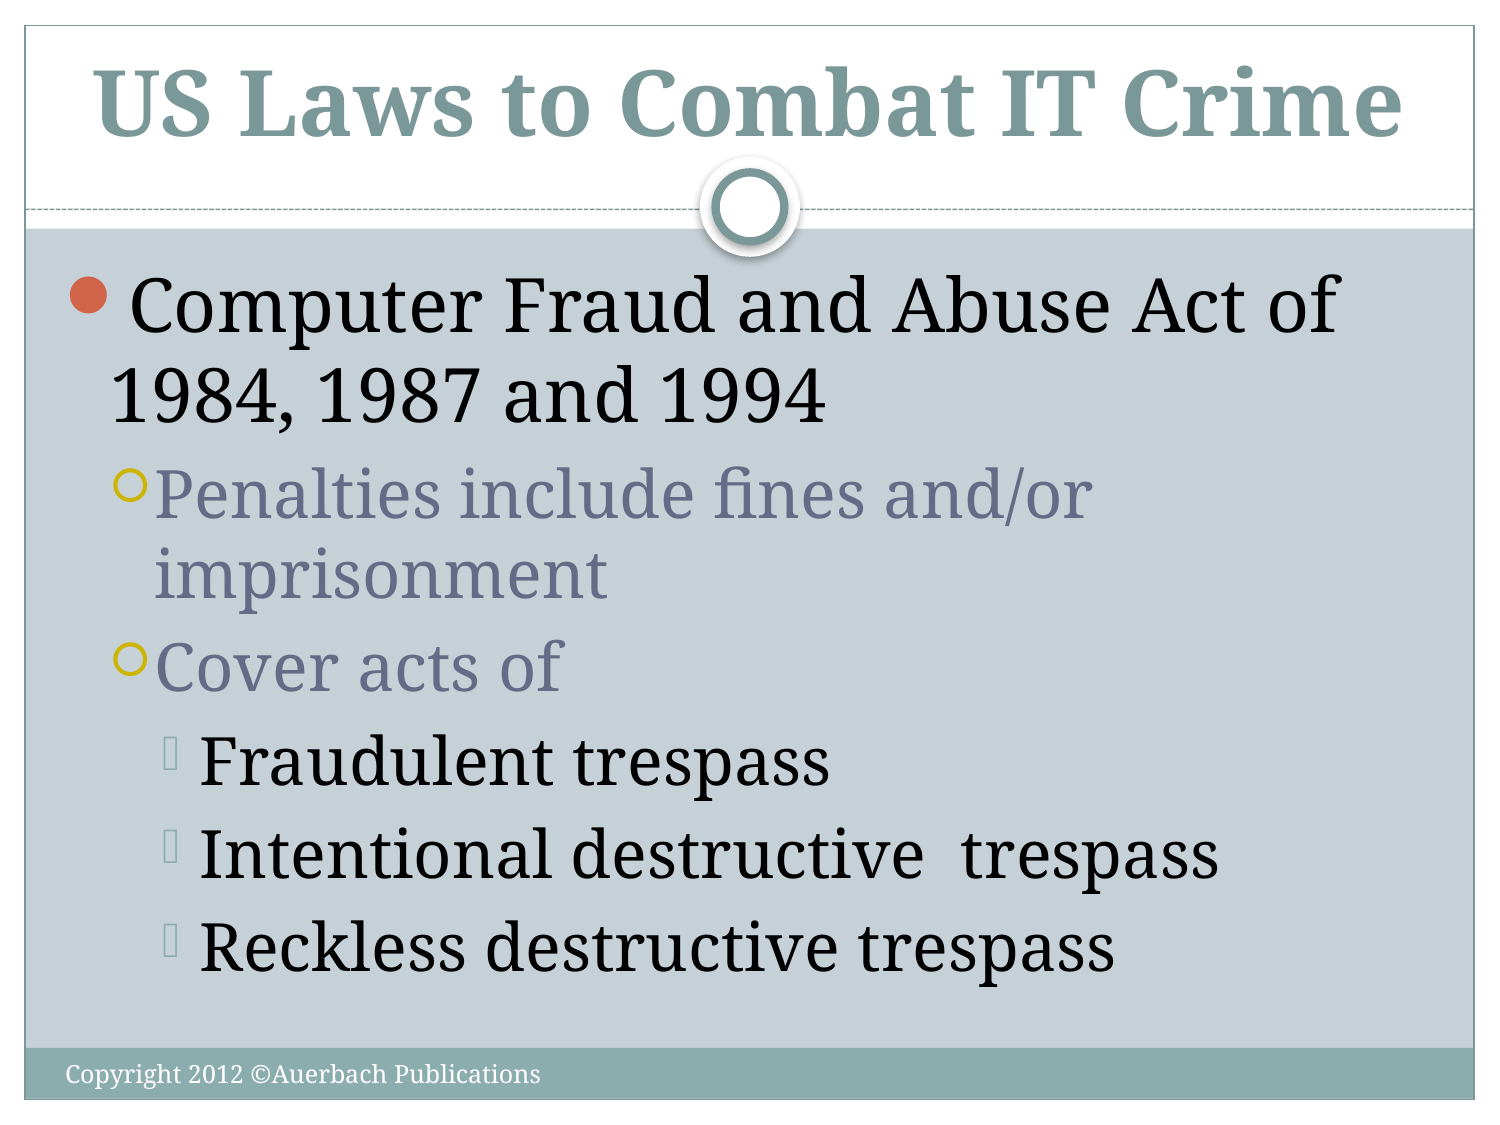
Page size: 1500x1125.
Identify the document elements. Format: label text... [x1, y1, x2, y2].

list Computer Fraud and Abuse Act of 1984, 1987 and 1994 Penalties include fines and/or imprisonment Cover acts of Fraudulent trespass Intentional destructive trespass Reckless destructive trespass [49, 250, 1445, 1001]
footer Copyright 2012 ©Auerbach Publications [50, 1051, 638, 1112]
title US Laws to Combat IT Crime [49, 37, 1450, 163]
